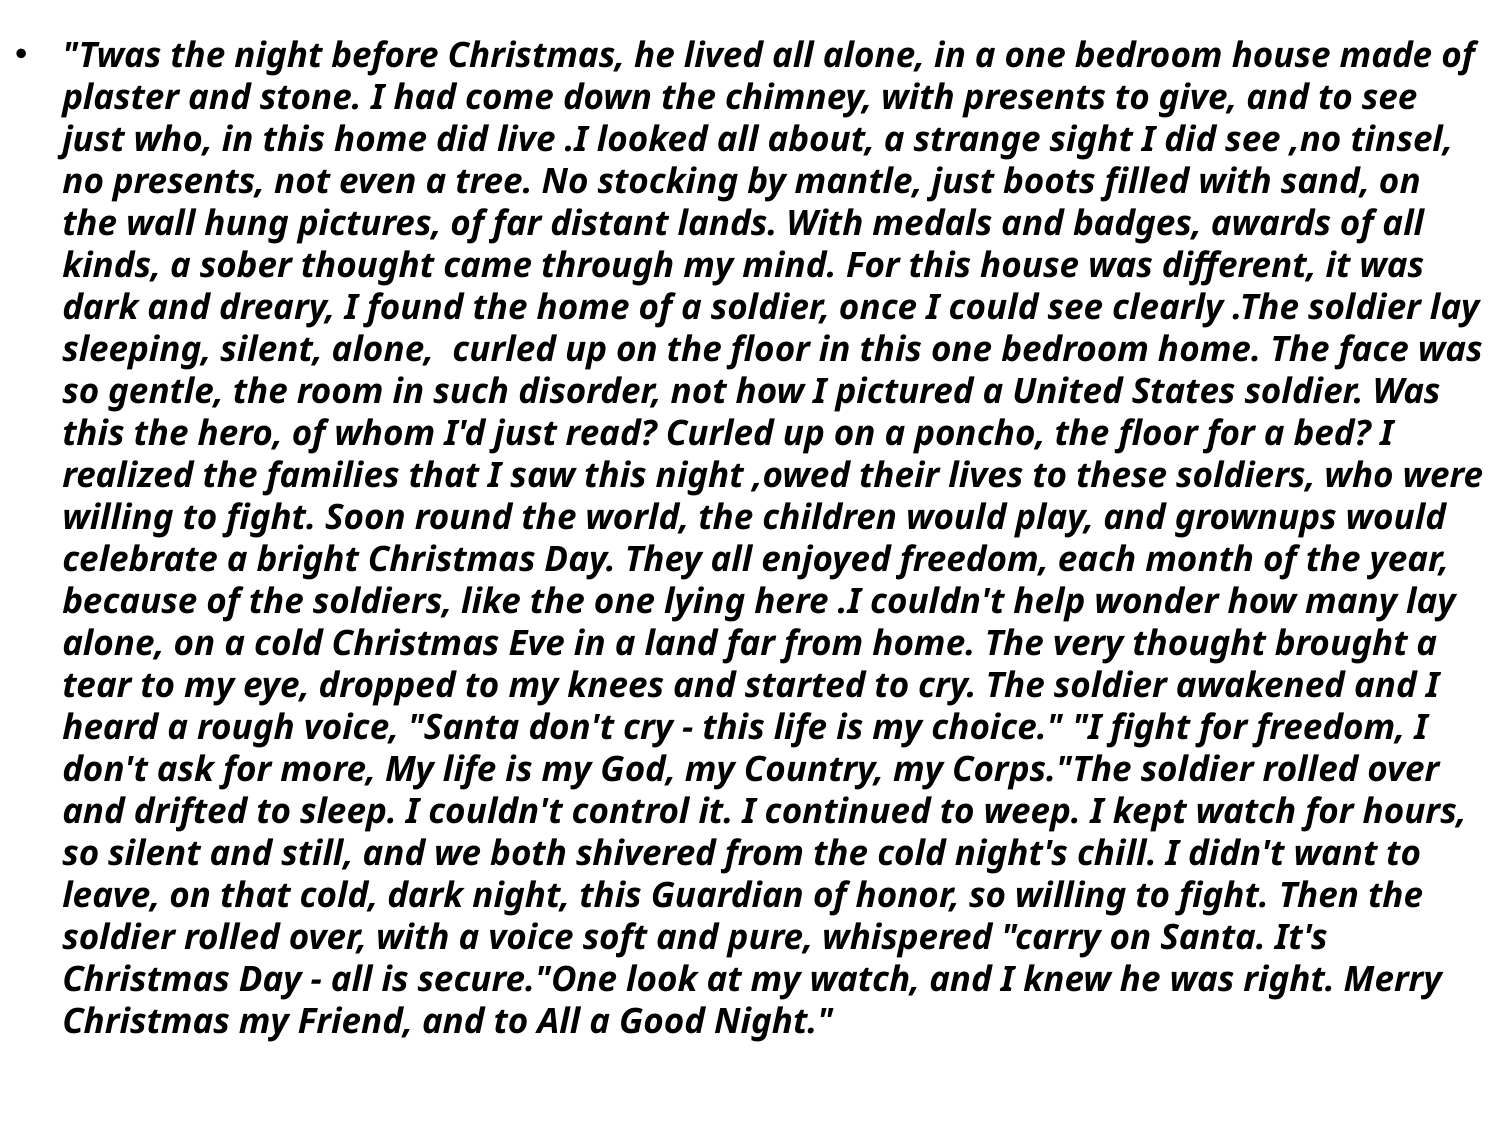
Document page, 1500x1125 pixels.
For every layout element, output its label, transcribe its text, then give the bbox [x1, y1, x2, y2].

list "Twas the night before Christmas, he lived all alone, in a one bedroom house made of plaster and stone. I had come down the chimney, with presents to give, and to see just who, in this home did live .I looked all about, a strange sight I did see ,no tinsel, no presents, not even a tree. No stocking by mantle, just boots filled with sand, on the wall hung pictures, of far distant lands. With medals and badges, awards of all kinds, a sober thought came through my mind. For this house was different, it was dark and dreary, I found the home of a soldier, once I could see clearly .The soldier lay sleeping, silent, alone, curled up on the floor in this one bedroom home. The face was so gentle, the room in such disorder, not how I pictured a United States soldier. Was this the hero, of whom I'd just read? Curled up on a poncho, the floor for a bed? I realized the families that I saw this night ,owed their lives to these soldiers, who were willing to fight. Soon round the world, the children would play, and grownups would celebrate a bright Christmas Day. They all enjoyed freedom, each month of the year, because of the soldiers, like the one lying here .I couldn't help wonder how many lay alone, on a cold Christmas Eve in a land far from home. The very thought brought a tear to my eye, dropped to my knees and started to cry. The soldier awakened and I heard a rough voice, "Santa don't cry - this life is my choice." "I fight for freedom, I don't ask for more, My life is my God, my Country, my Corps."The soldier rolled over and drifted to sleep. I couldn't control it. I continued to weep. I kept watch for hours, so silent and still, and we both shivered from the cold night's chill. I didn't want to leave, on that cold, dark night, this Guardian of honor, so willing to fight. Then the soldier rolled over, with a voice soft and pure, whispered "carry on Santa. It's Christmas Day - all is secure."One look at my watch, and I knew he was right. Merry Christmas my Friend, and to All a Good Night." [0, 24, 1500, 1125]
